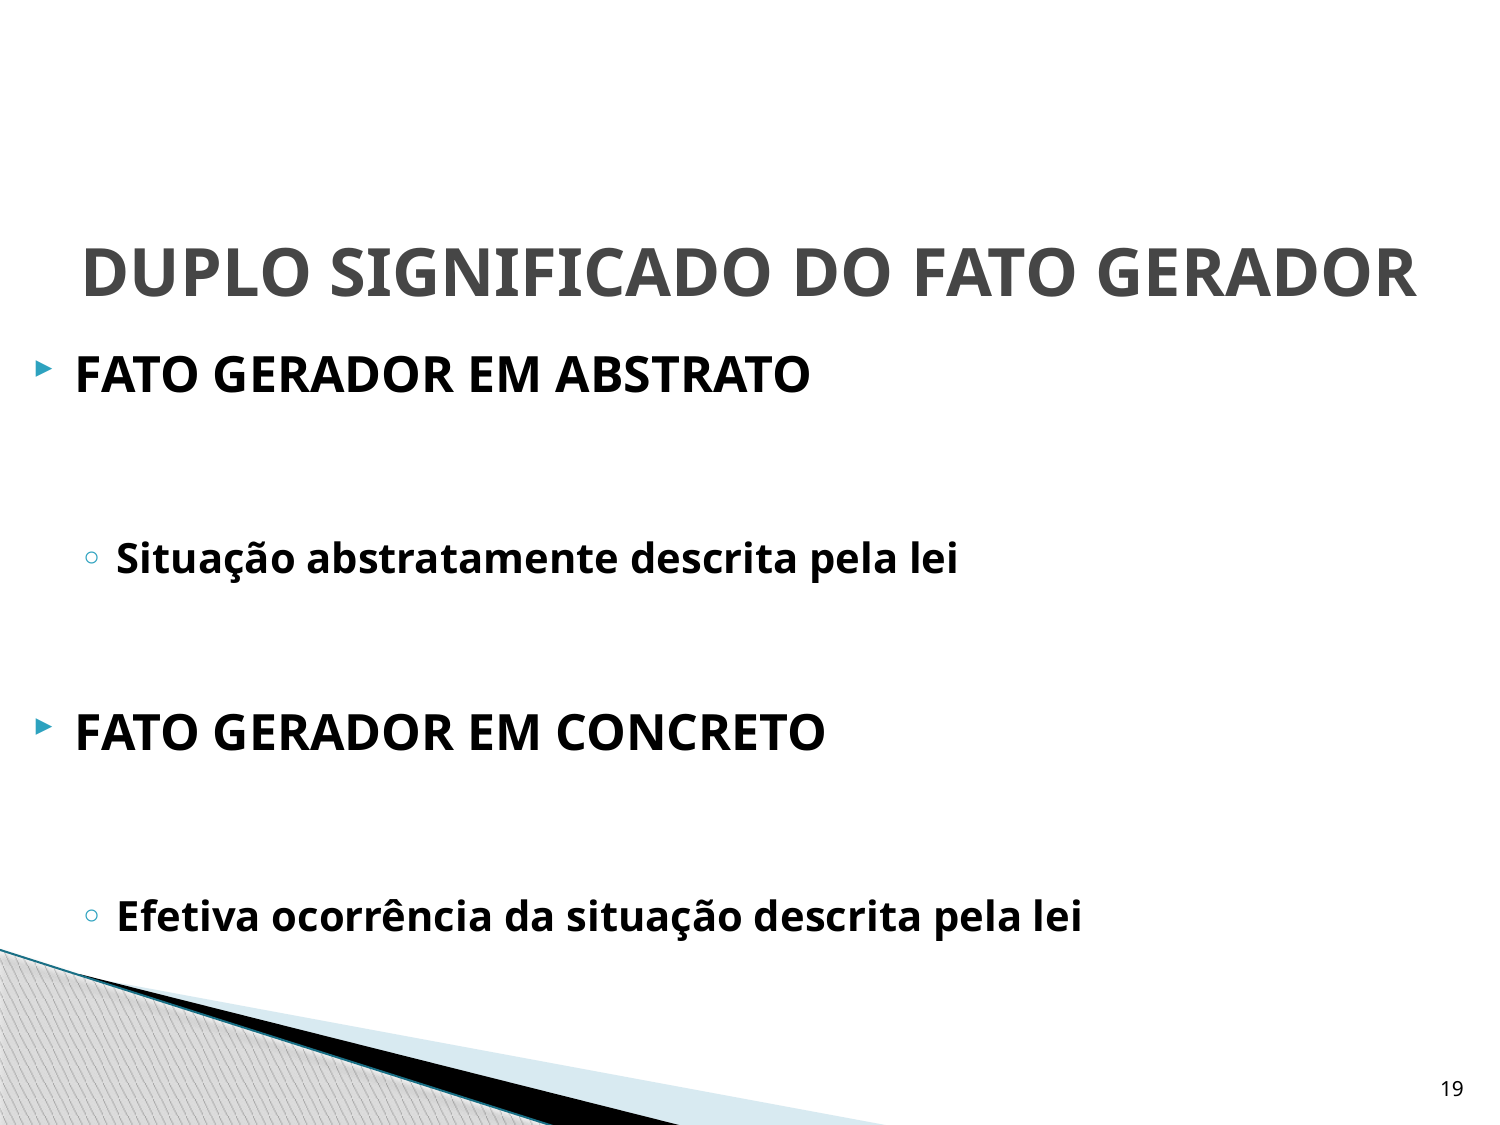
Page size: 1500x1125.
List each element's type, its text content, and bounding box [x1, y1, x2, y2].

title DUPLO SIGNIFICADO DO FATO GERADOR [0, 234, 1500, 305]
list FATO GERADOR EM ABSTRATO Situação abstratamente descrita pela lei FATO GERADOR EM CONCRETO Efetiva ocorrência da situação descrita pela lei [0, 304, 1477, 1125]
